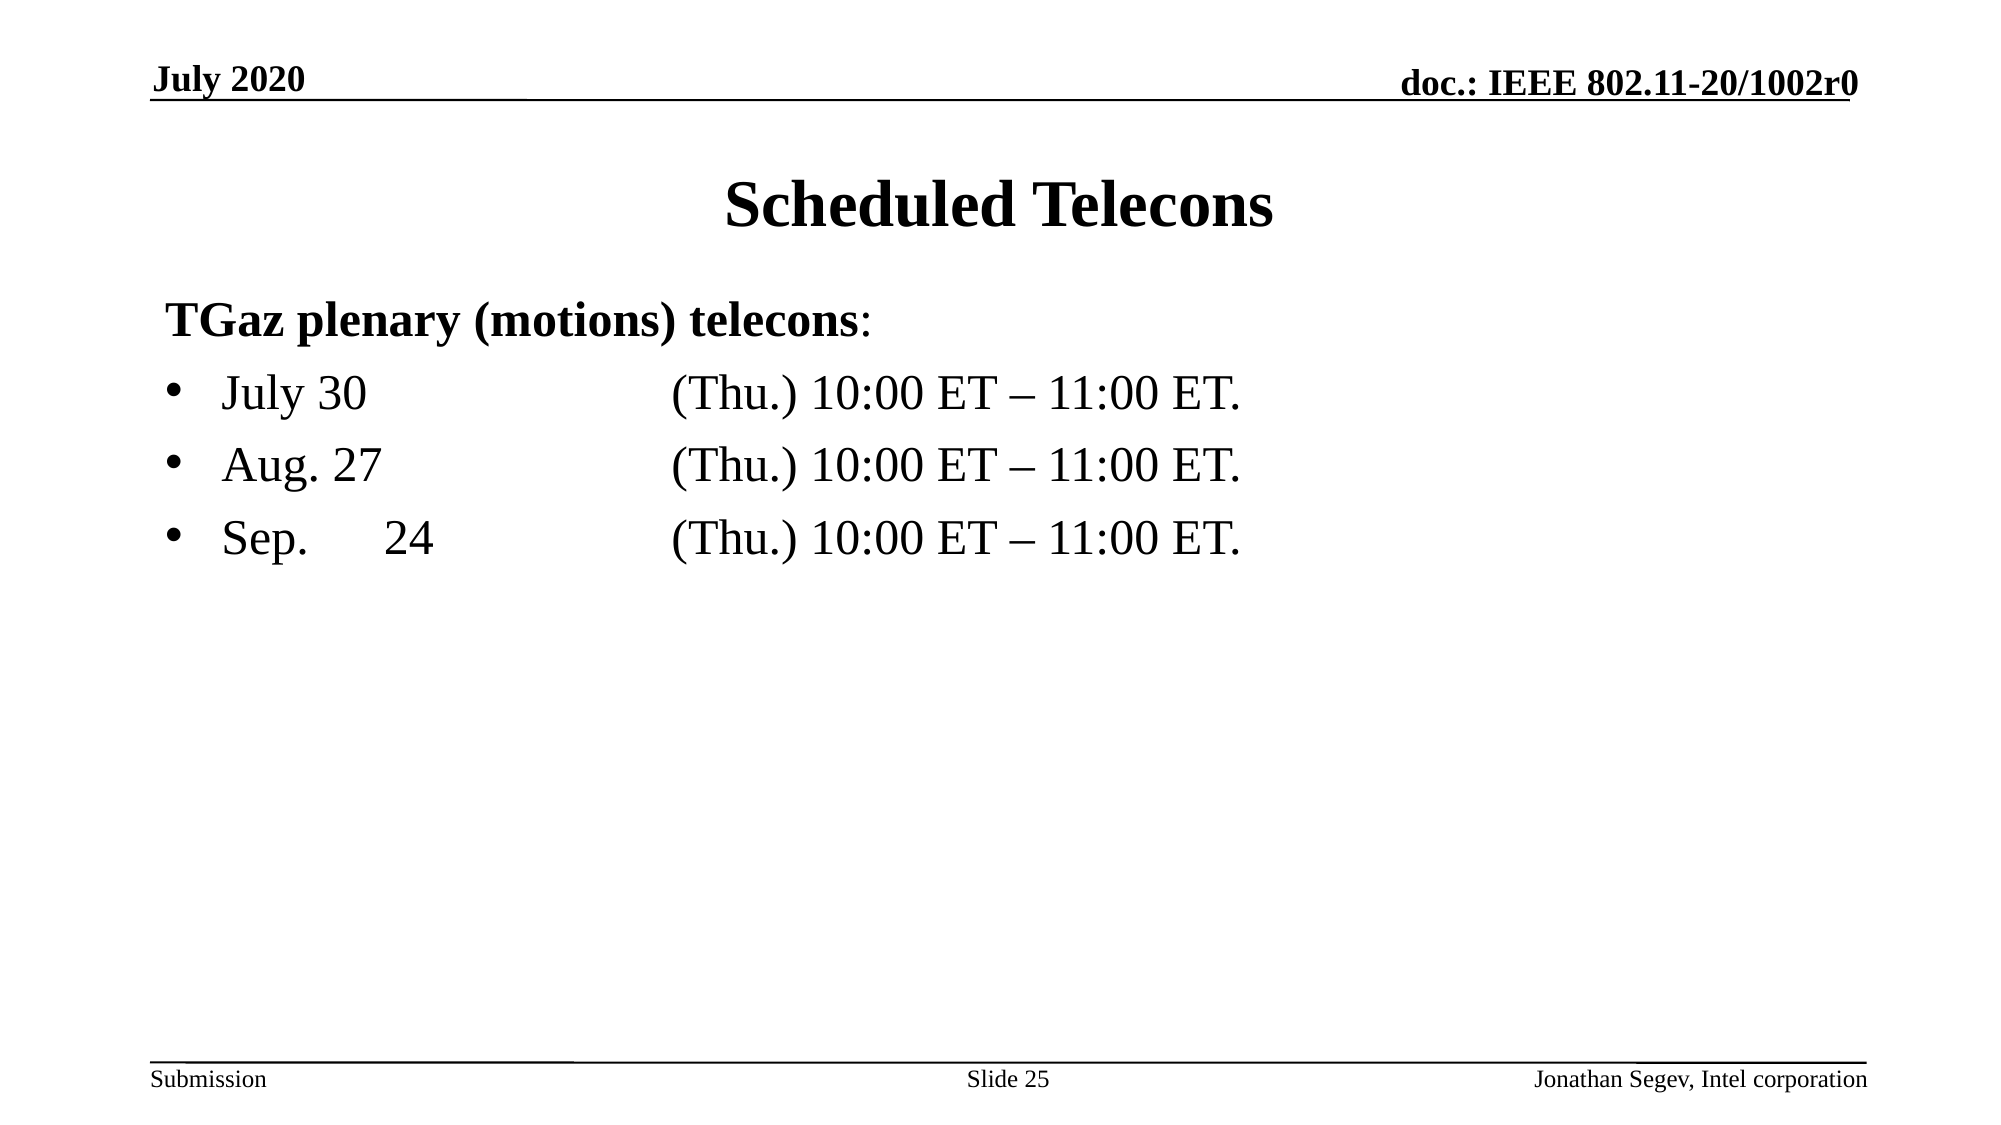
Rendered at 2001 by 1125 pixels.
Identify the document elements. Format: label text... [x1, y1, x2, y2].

list TGaz plenary (motions) telecons: July 30 (Thu.) 10:00 ET – 11:00 ET. Aug. 27 (Thu.) 10:00 ET – 11:00 ET. Sep. 24 (Thu.) 10:00 ET – 11:00 ET. [149, 278, 1850, 670]
title Scheduled Telecons [149, 112, 1850, 278]
footer Jonathan Segev, Intel corporation [1171, 1061, 1869, 1093]
slide_number Slide 25 [950, 1061, 1067, 1123]
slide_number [152, 54, 563, 100]
